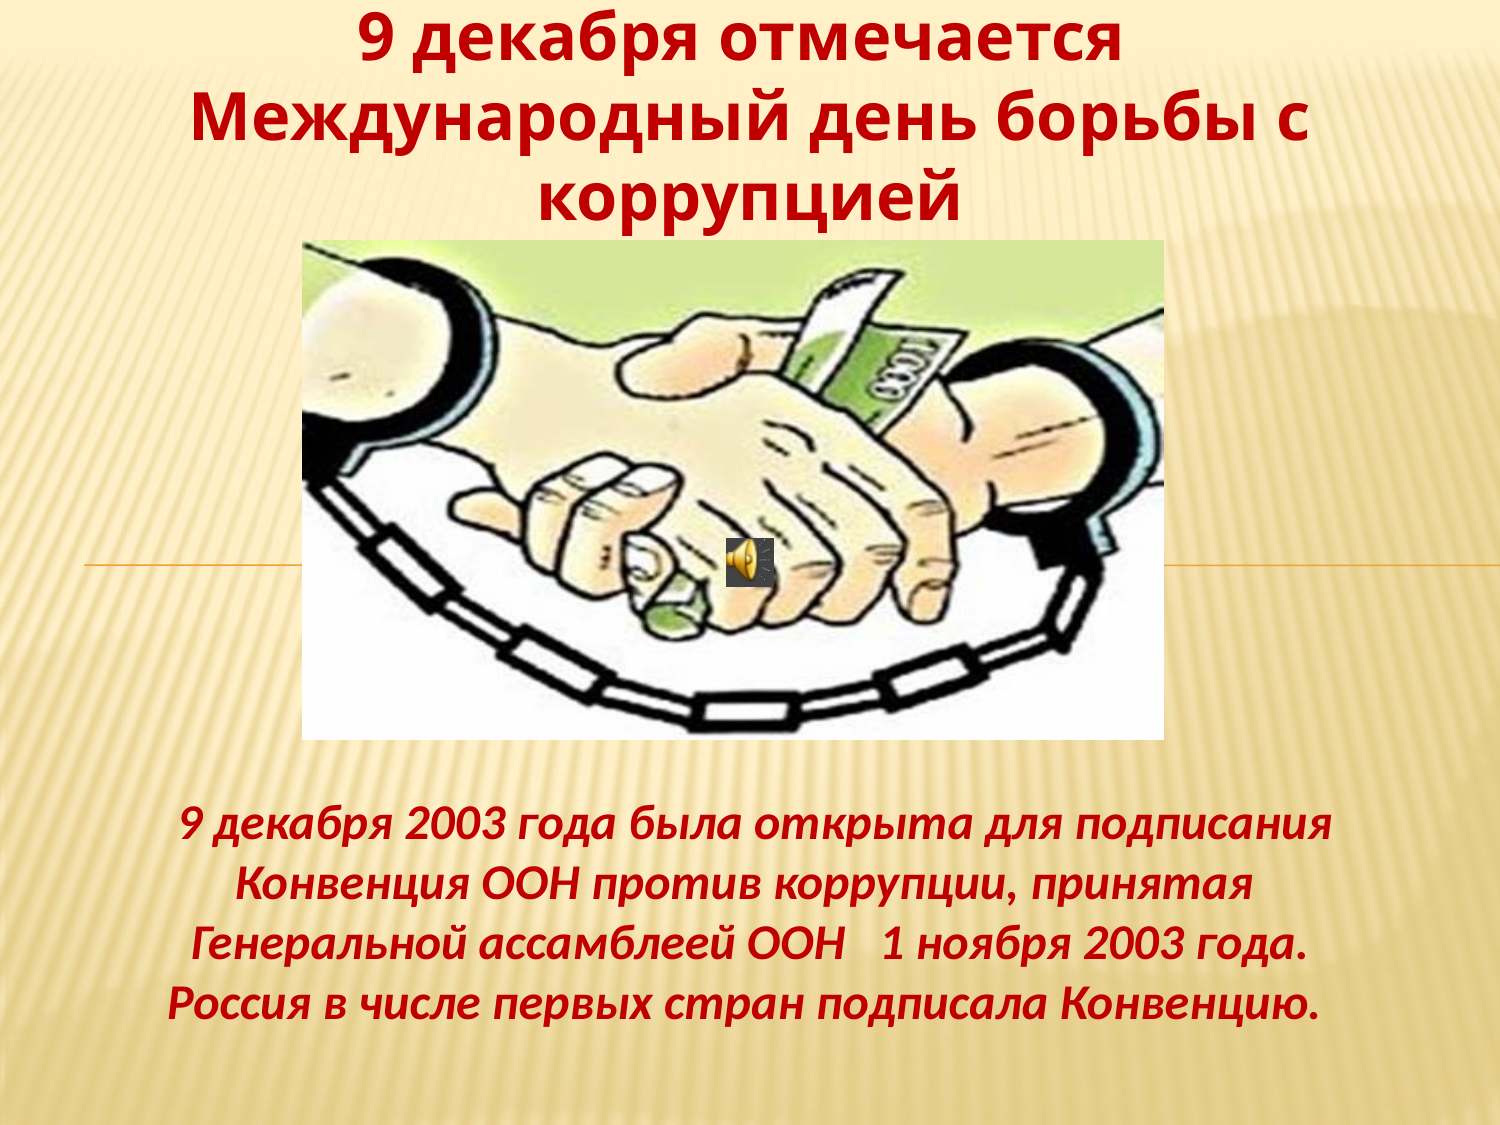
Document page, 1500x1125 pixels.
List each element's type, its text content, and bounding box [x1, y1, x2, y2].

text_box 9 декабря 2003 года была открыта для подписания Конвенция ООН против коррупции, принятая Генеральной ассамблеей ООН 1 ноября 2003 года. Россия в числе первых стран подписала Конвенцию. [64, 781, 1436, 1037]
text_box 9 декабря отмечается Международный день борьбы с коррупцией [76, 0, 1424, 312]
picture [302, 240, 1164, 740]
